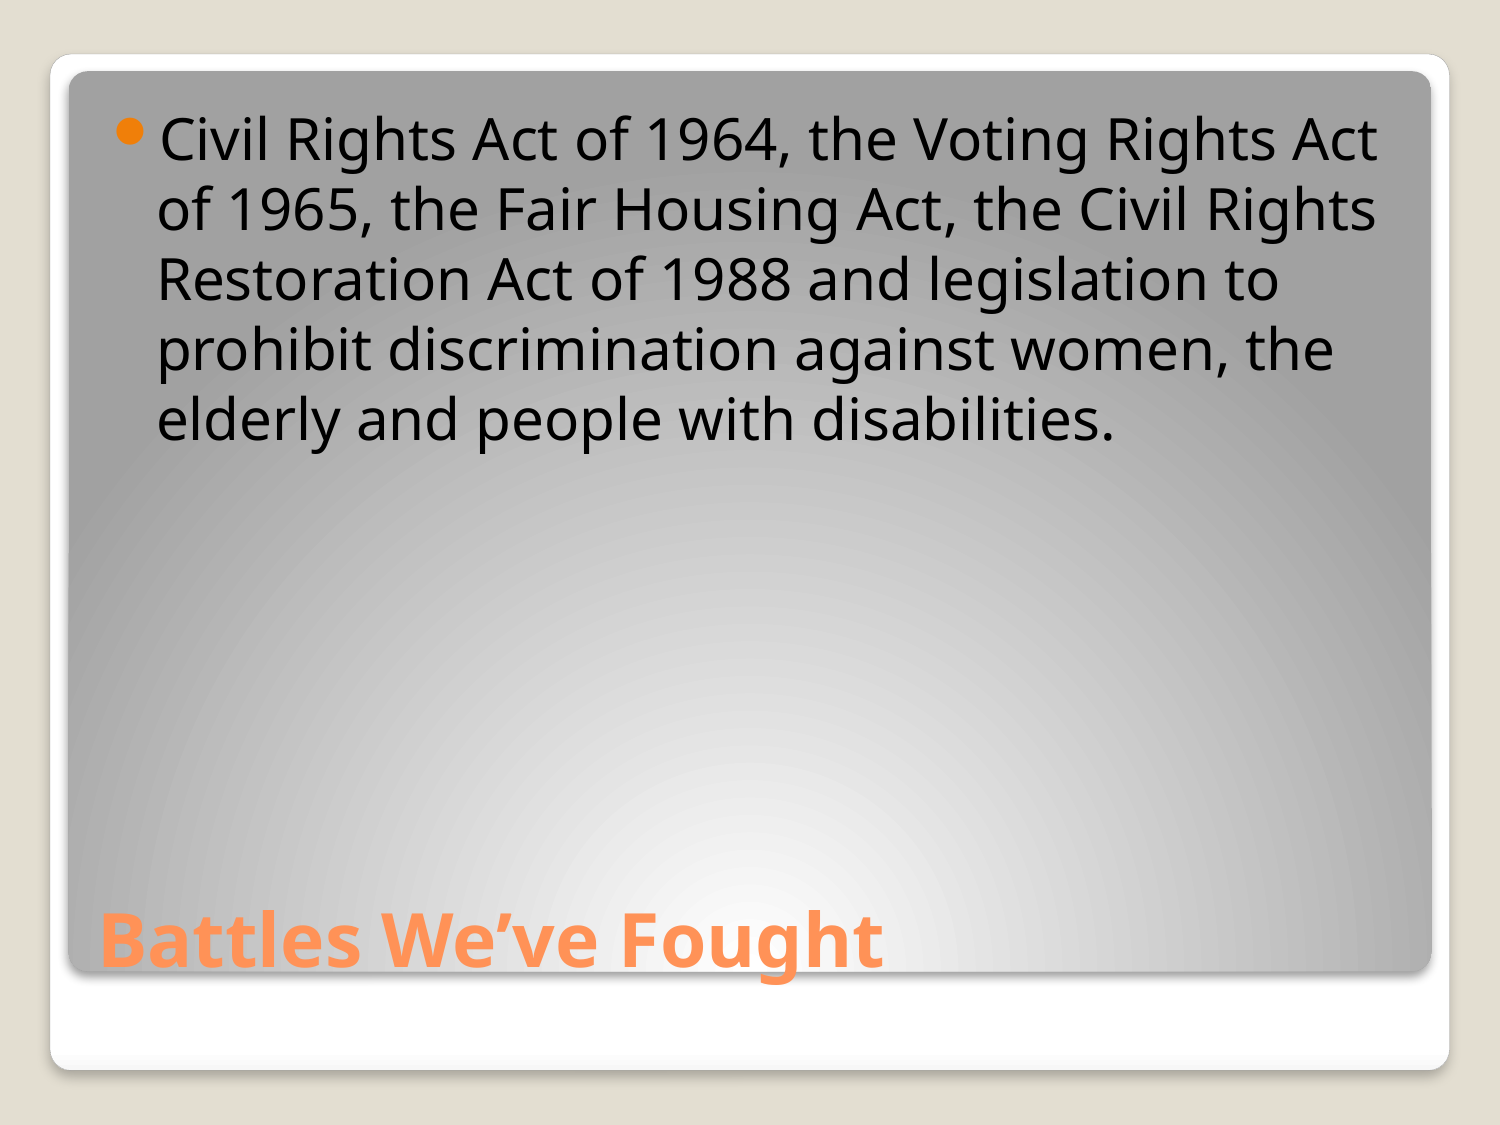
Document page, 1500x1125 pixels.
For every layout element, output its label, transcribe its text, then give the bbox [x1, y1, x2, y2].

title Battles We’ve Fought [82, 817, 1425, 990]
list Civil Rights Act of 1964, the Voting Rights Act of 1965, the Fair Housing Act, the Civil Rights Restoration Act of 1988 and legislation to prohibit discrimination against women, the elderly and people with disabilities. [82, 86, 1425, 774]
